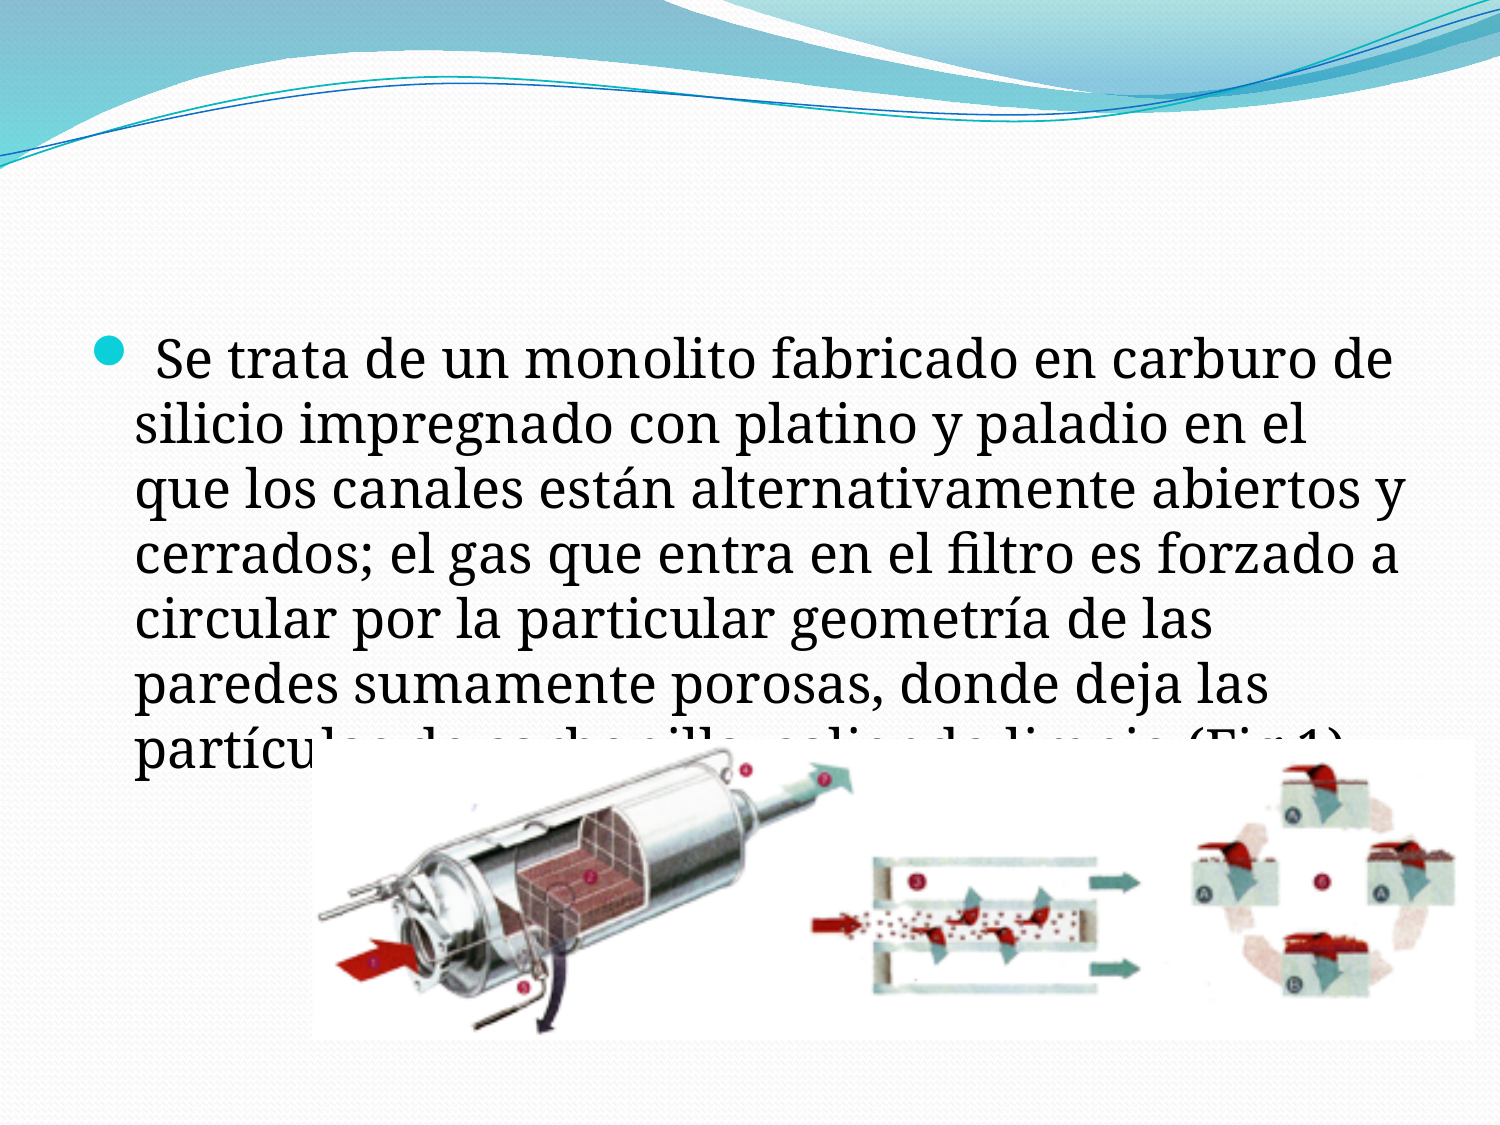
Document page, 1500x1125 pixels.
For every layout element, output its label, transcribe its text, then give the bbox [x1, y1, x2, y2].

list Se trata de un monolito fabricado en carburo de silicio impregnado con platino y paladio en el que los canales están alternativamente abiertos y cerrados; el gas que entra en el filtro es forzado a circular por la particular geometría de las paredes sumamente porosas, donde deja las partículas de carbonilla, saliendo limpio (Fig.1). [75, 317, 1425, 1038]
picture [312, 739, 1475, 1040]
